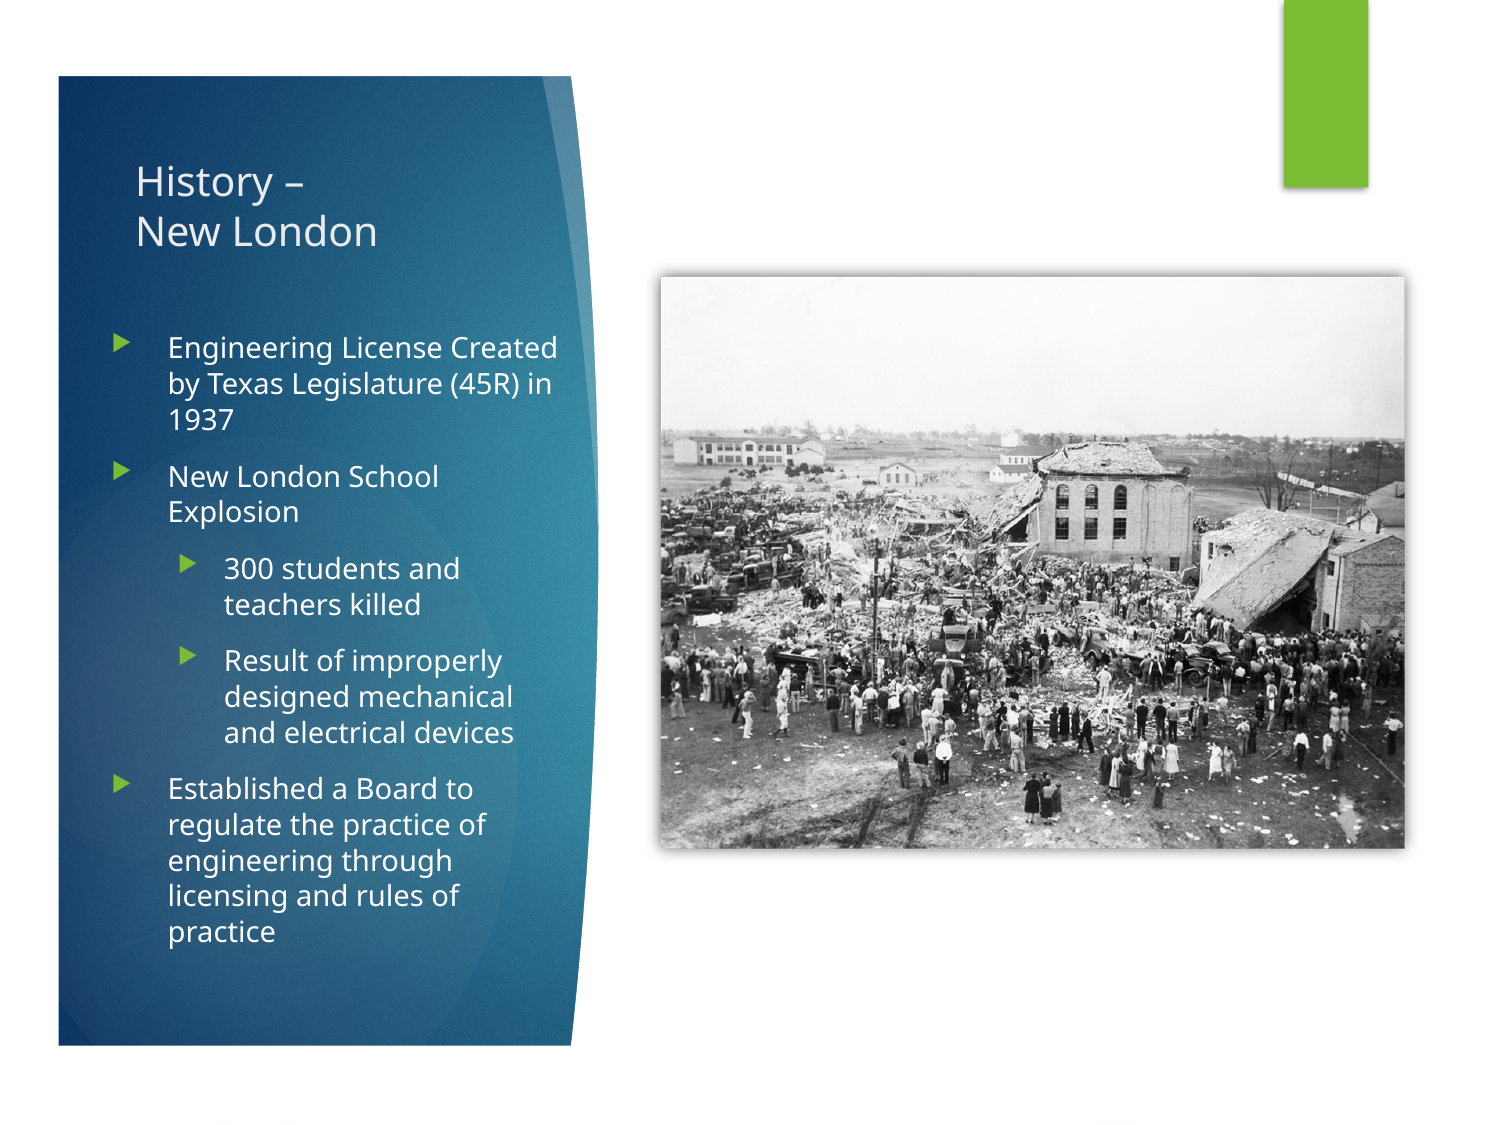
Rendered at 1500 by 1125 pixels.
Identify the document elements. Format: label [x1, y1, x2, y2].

picture [638, 255, 1426, 870]
text_box [0, 0, 1500, 1125]
